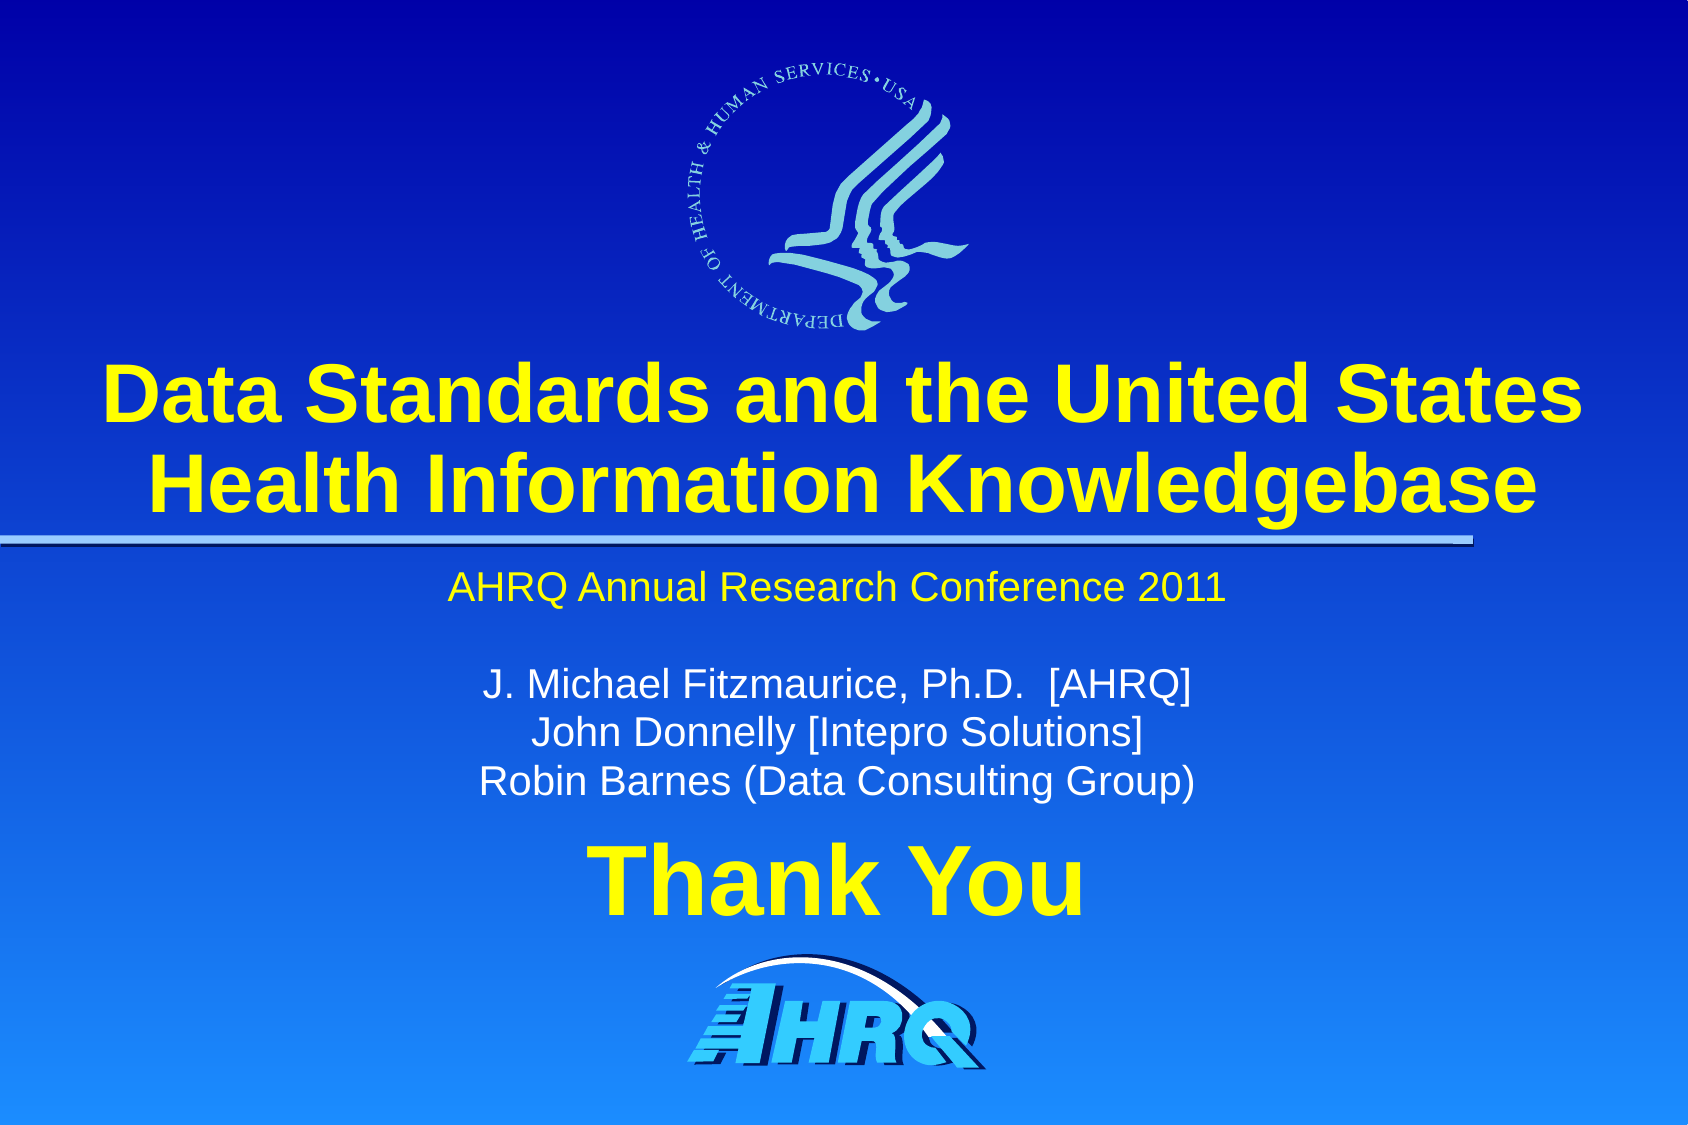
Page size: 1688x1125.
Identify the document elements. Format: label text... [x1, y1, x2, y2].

title Data Standards and the United States Health Information Knowledgebase [0, 311, 1688, 538]
subtitle AHRQ Annual Research Conference 2011 J. Michael Fitzmaurice, Ph.D. [AHRQ] John Donnelly [Intepro Solutions] Robin Barnes (Data Consulting Group) Thank You [80, 561, 1595, 963]
